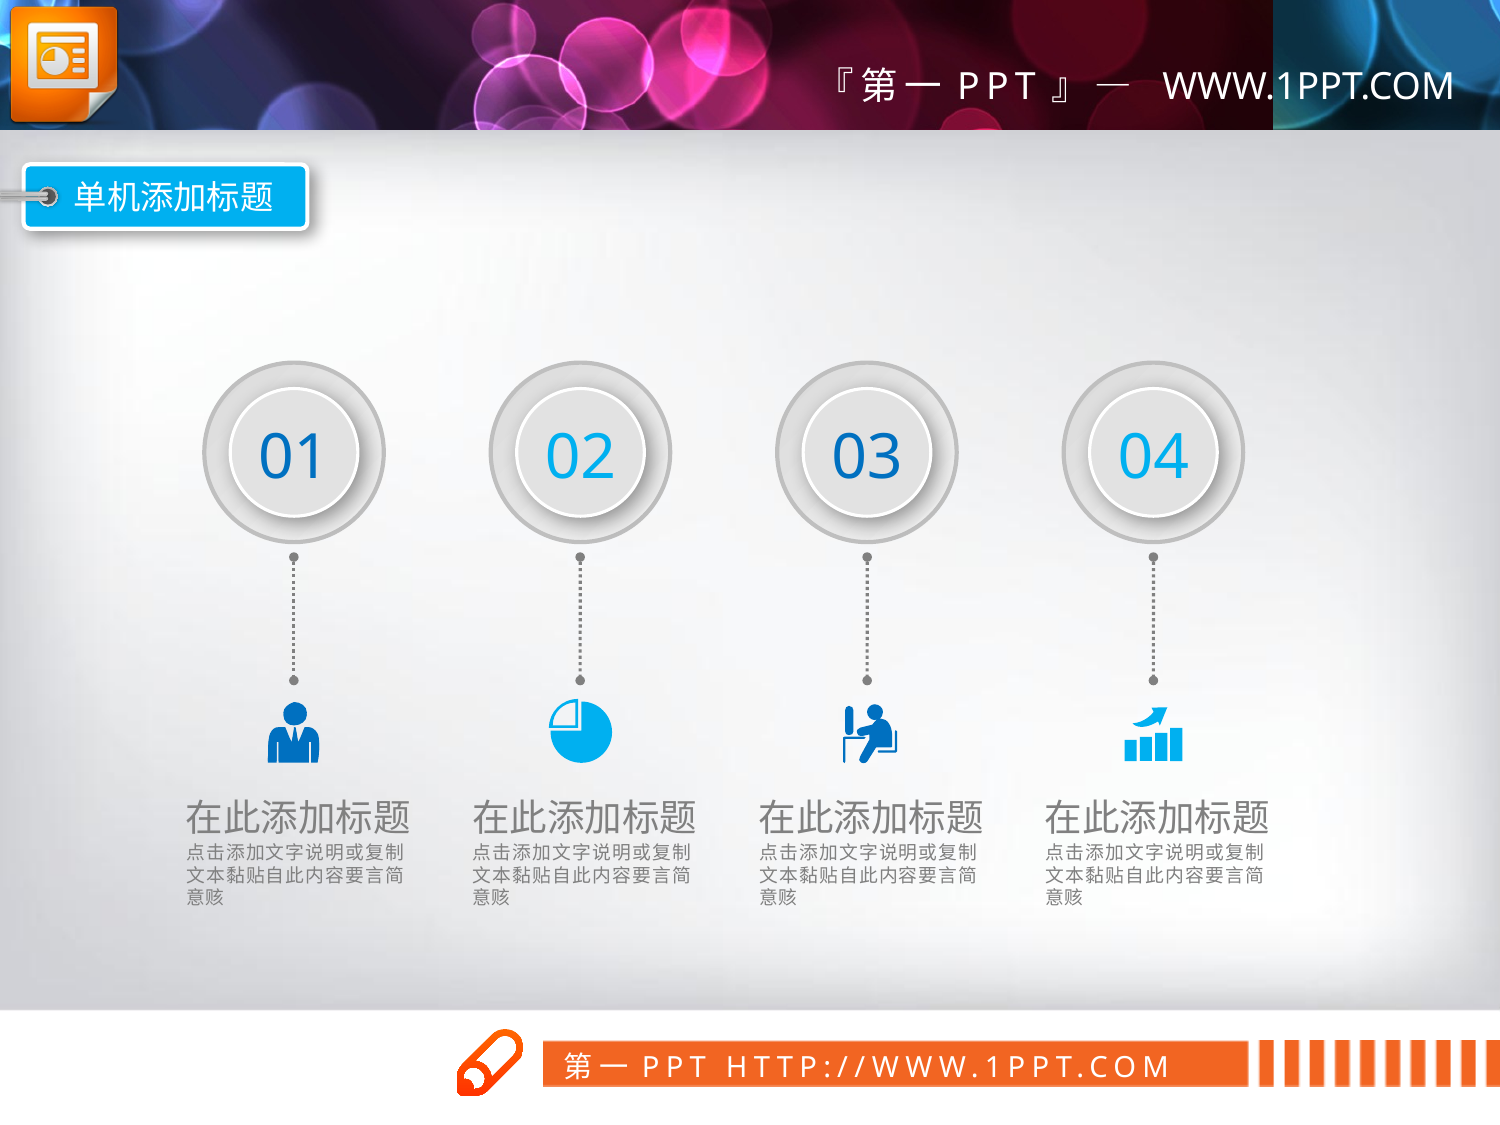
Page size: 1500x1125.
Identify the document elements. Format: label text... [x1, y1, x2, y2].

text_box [1030, 785, 1298, 918]
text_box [1063, 362, 1244, 543]
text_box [743, 785, 1011, 918]
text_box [288, 552, 299, 686]
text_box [548, 698, 613, 764]
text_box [204, 362, 385, 543]
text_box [862, 552, 873, 686]
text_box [267, 701, 320, 763]
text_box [575, 552, 586, 686]
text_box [842, 703, 898, 764]
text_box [37, 186, 58, 207]
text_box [0, 192, 48, 201]
picture [543, 1040, 1500, 1087]
picture [0, 0, 1500, 1012]
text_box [170, 785, 438, 918]
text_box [490, 362, 671, 543]
text_box 单机添加标题 [39, 168, 308, 224]
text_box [1148, 552, 1159, 686]
text_box [23, 164, 307, 188]
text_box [457, 785, 725, 918]
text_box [776, 362, 957, 543]
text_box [1124, 706, 1183, 762]
text_box [23, 208, 307, 229]
